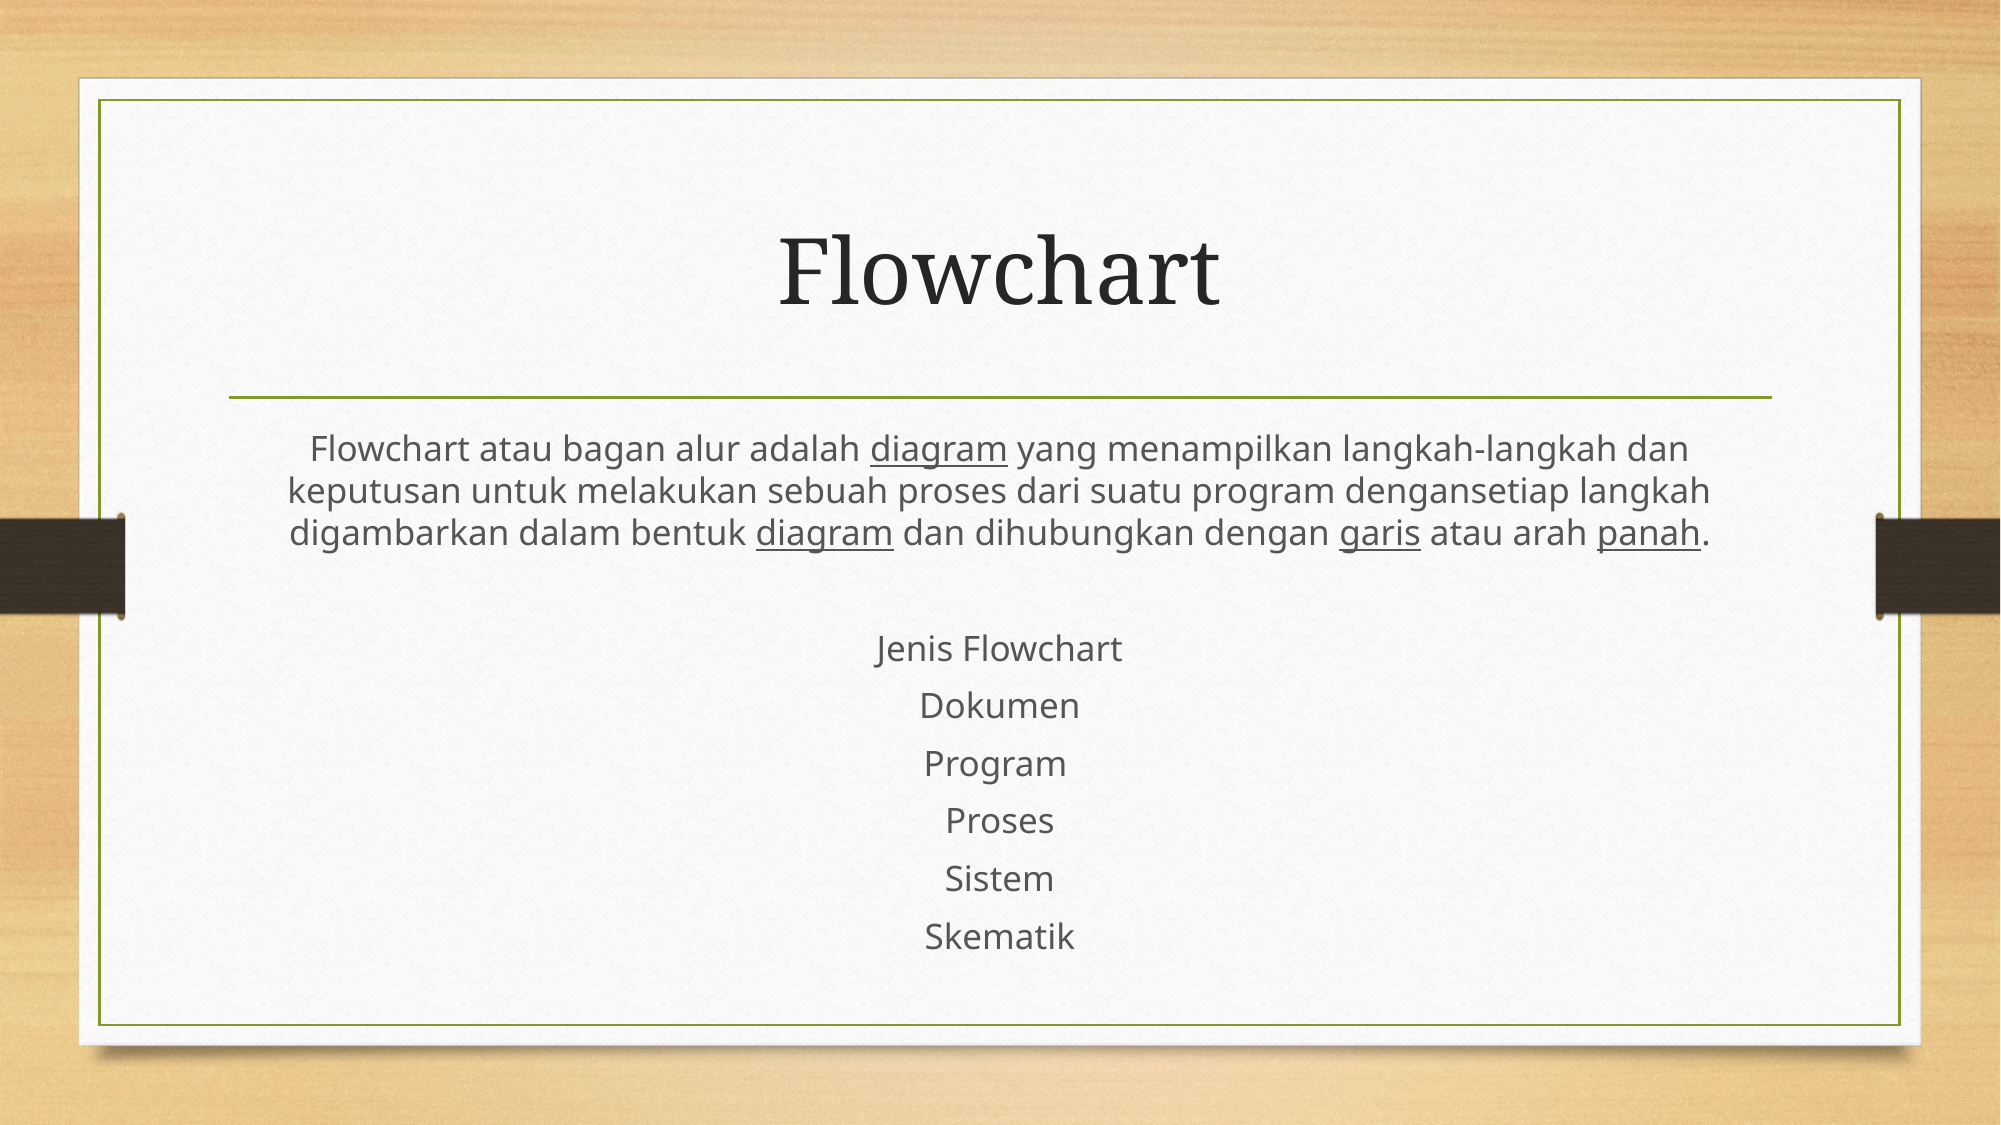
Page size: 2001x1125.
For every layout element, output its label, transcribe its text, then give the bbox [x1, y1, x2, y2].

picture [0, 0, 2001, 1125]
list Flowchart atau bagan alur adalah diagram yang menampilkan langkah-langkah dan keputusan untuk melakukan sebuah proses dari suatu program dengansetiap langkah digambarkan dalam bentuk diagram dan dihubungkan dengan garis atau arah panah. Jenis Flowchart Dokumen Program Proses Sistem Skematik [212, 419, 1788, 964]
title Flowchart [212, 161, 1788, 375]
